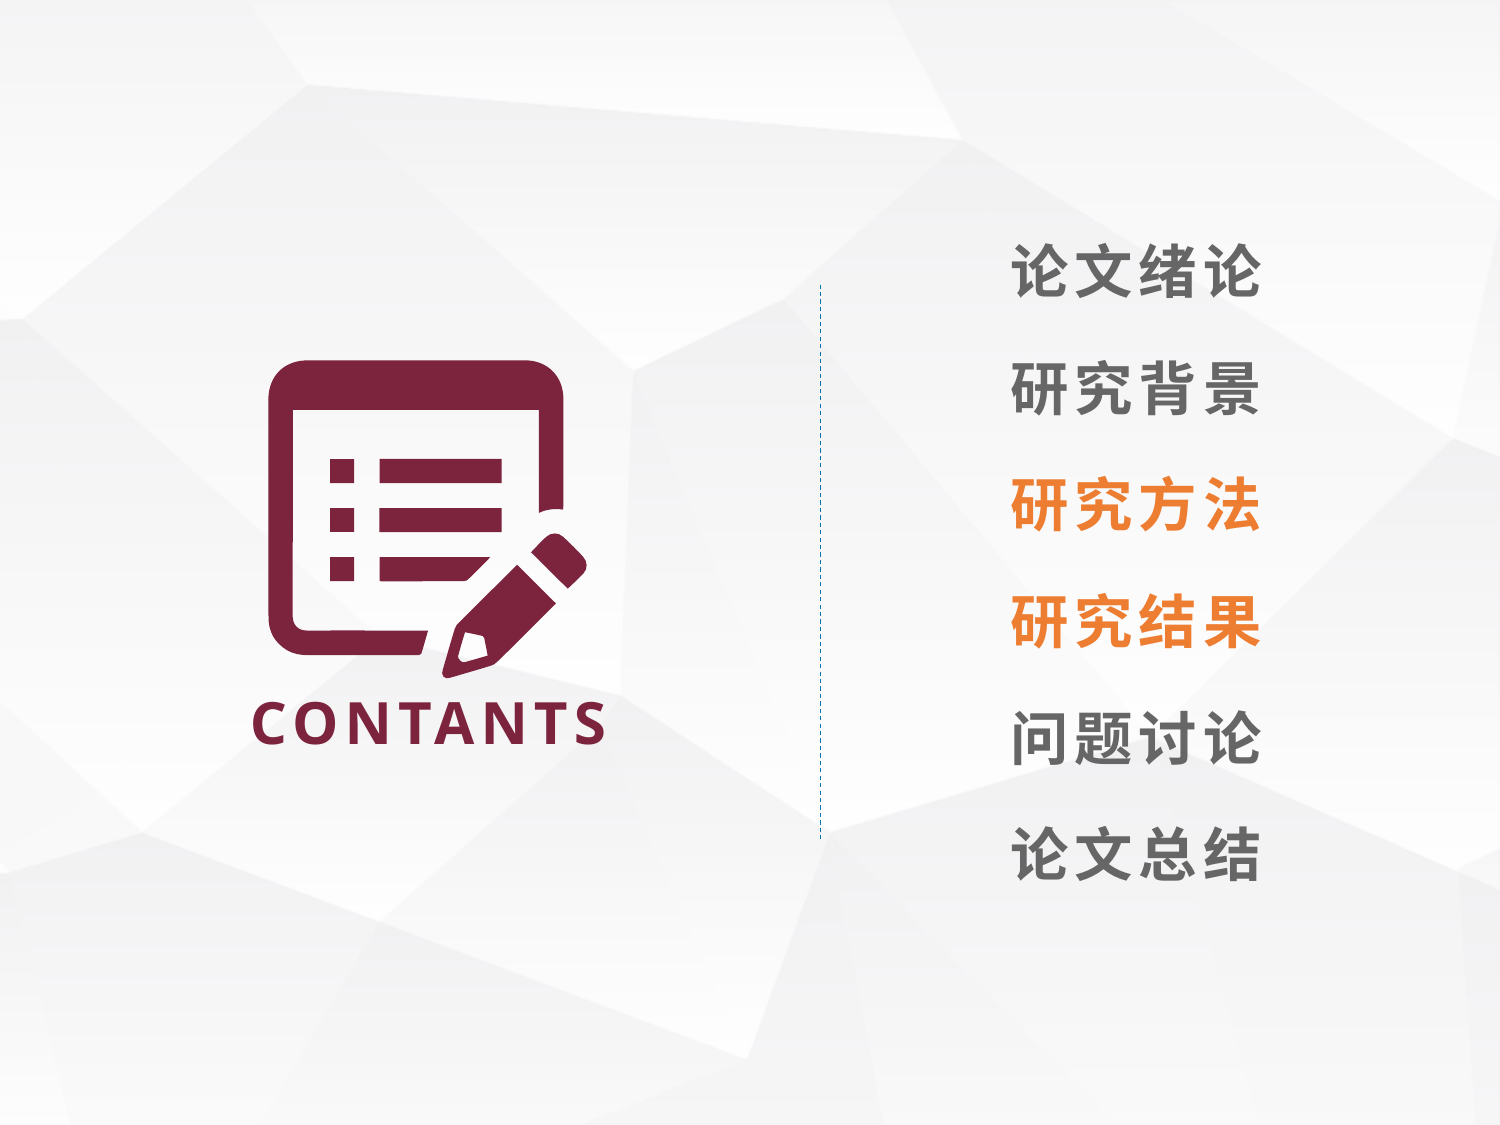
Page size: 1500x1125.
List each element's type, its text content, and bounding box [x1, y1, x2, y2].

text_box 研究背景 [995, 344, 1290, 430]
text_box 论文总结 [995, 810, 1290, 896]
text_box 论文绪论 [995, 228, 1290, 313]
text_box 研究方法 [995, 461, 1290, 546]
text_box 问题讨论 [995, 694, 1290, 780]
text_box CONTANTS [210, 678, 647, 764]
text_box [268, 360, 588, 679]
picture [0, 0, 1500, 1125]
text_box 研究结果 [995, 577, 1290, 663]
